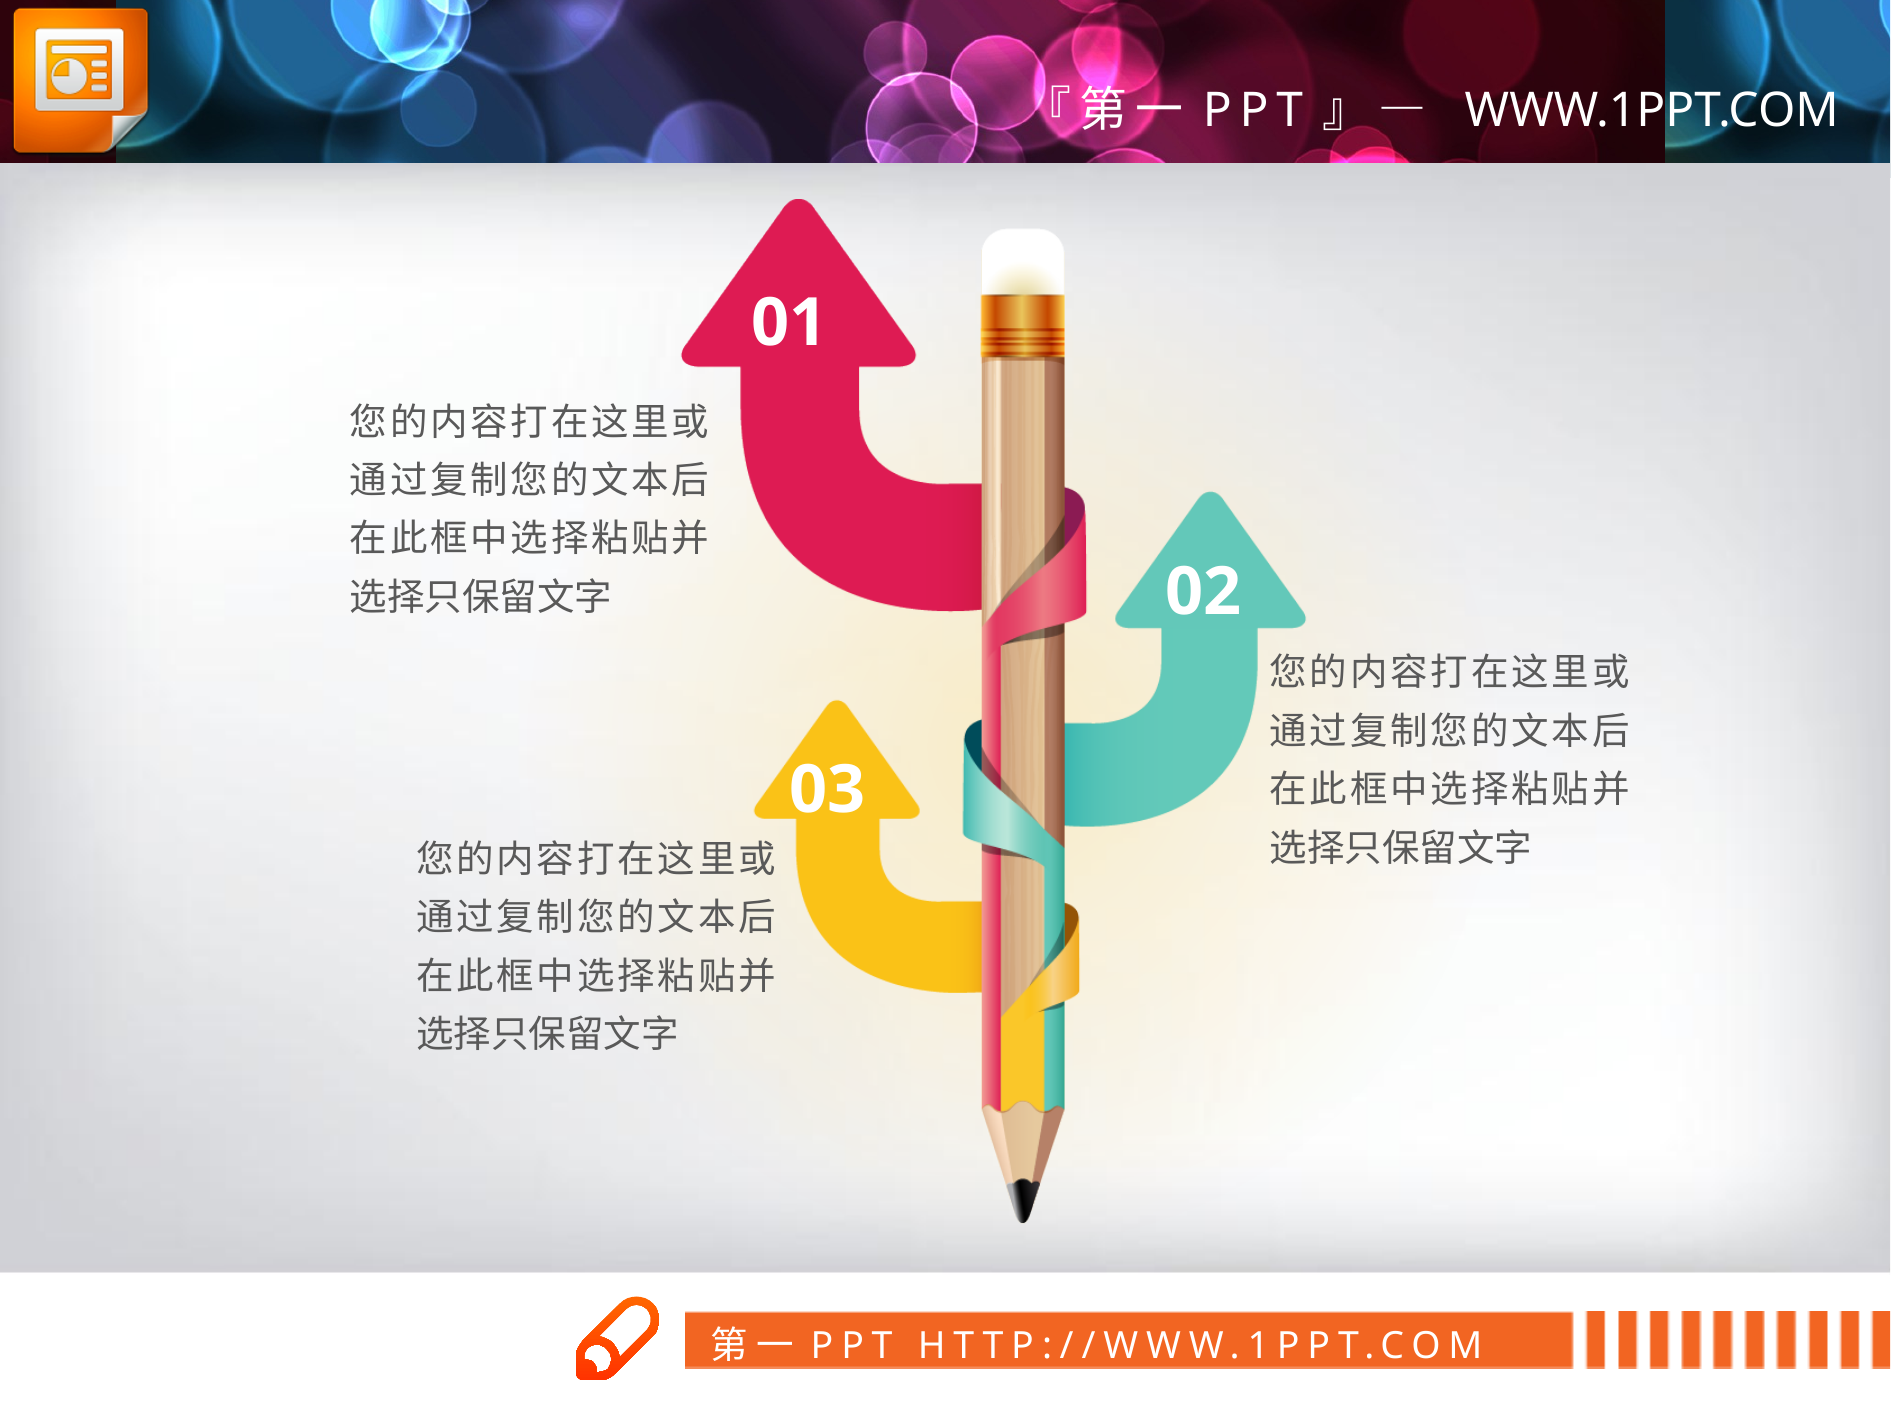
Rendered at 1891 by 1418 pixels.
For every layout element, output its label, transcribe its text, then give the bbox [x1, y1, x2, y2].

picture [685, 1311, 1891, 1369]
picture [0, 0, 1891, 1276]
text_box 您的内容打在这里或通过复制您的文本后在此框中选择粘贴并选择只保留文字 [1527, 625, 1649, 937]
text_box 您的内容打在这里或通过复制您的文本后在此框中选择粘贴并选择只保留文字 [330, 374, 487, 686]
text_box 您的内容打在这里或通过复制您的文本后在此框中选择粘贴并选择只保留文字 [397, 811, 487, 1124]
